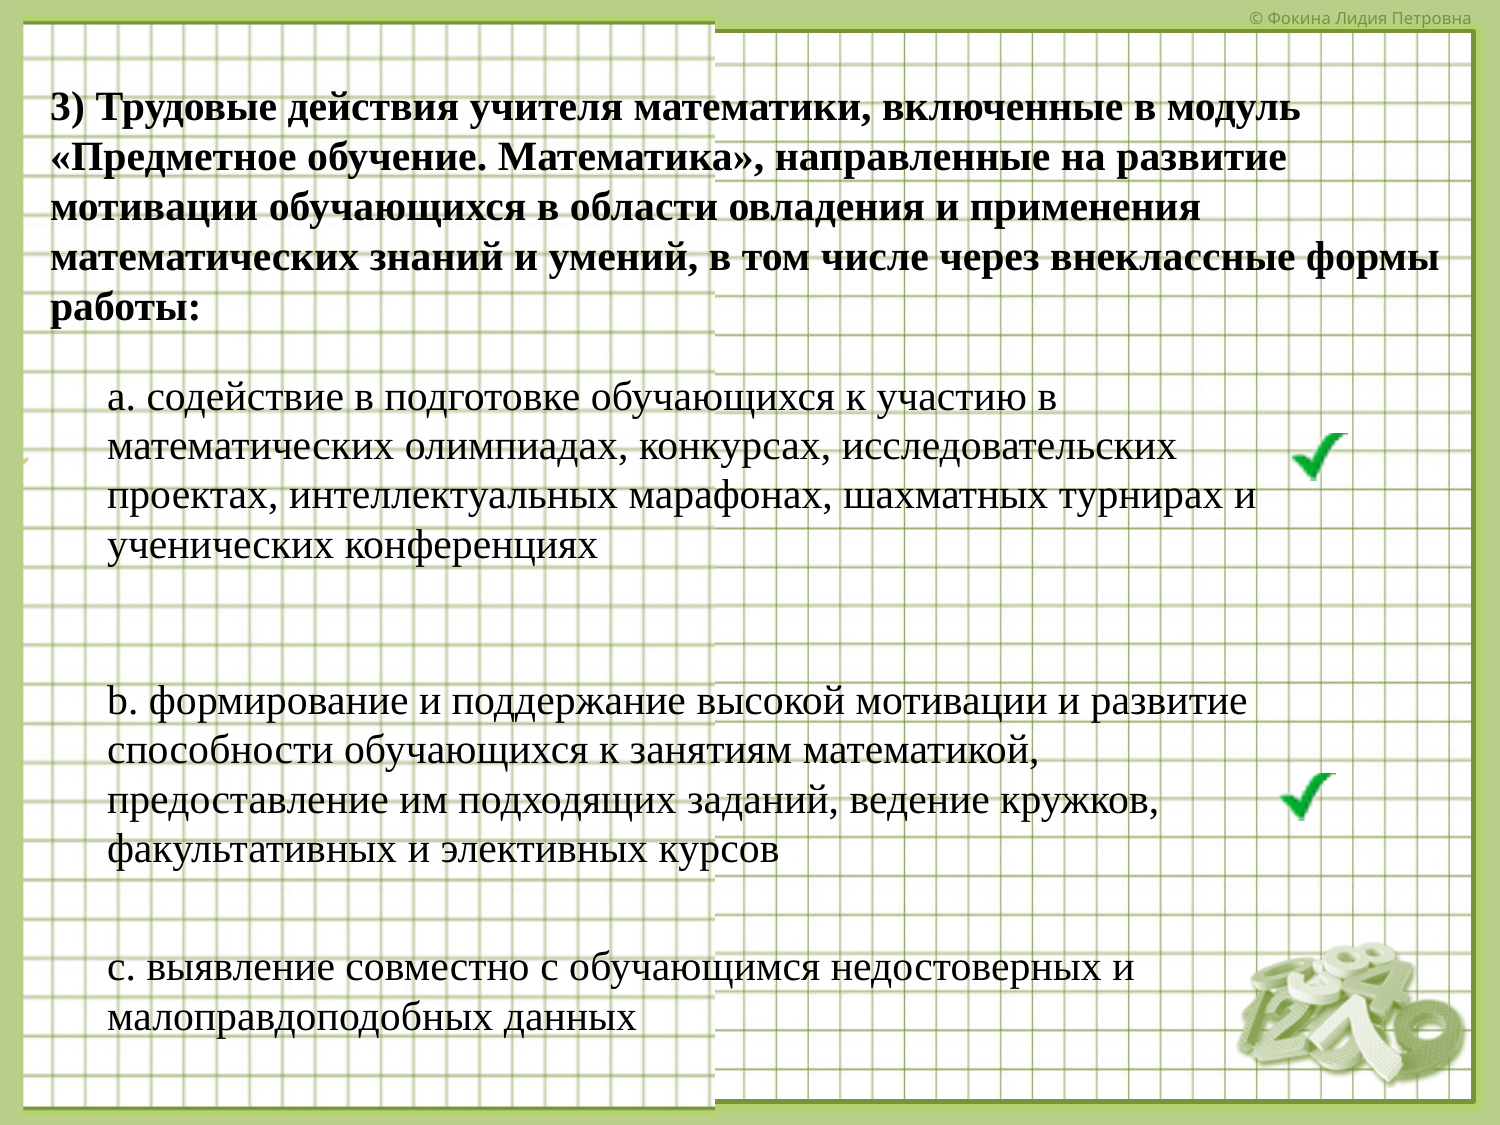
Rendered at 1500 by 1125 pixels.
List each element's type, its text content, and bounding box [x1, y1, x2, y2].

picture [23, 0, 716, 1125]
table_cell c. выявление совместно с обучающимся недостоверных и малоправдоподобных данных [720, 925, 1309, 1055]
picture [1288, 433, 1348, 481]
table_header a. содействие в подготовке обучающихся к участию в математических олимпиадах, конкурсах, исследовательских проектах, интеллектуальных марафонах, шахматных турнирах и ученических конференциях [720, 316, 1309, 621]
text_box 3) Трудовые действия учителя математики, включенные в модуль «Предметное обучение. Математика», направленные на развитие мотивации обучающихся в области овладения и применения математических знаний и умений, в том числе через внеклассные формы работы: [720, 71, 1465, 337]
picture [1277, 773, 1337, 821]
table_cell b. формирование и поддержание высокой мотивации и развитие способности обучающихся к занятиям математикой, предоставление им подходящих заданий, ведение кружков, факультативных и элективных курсов [720, 621, 1309, 925]
